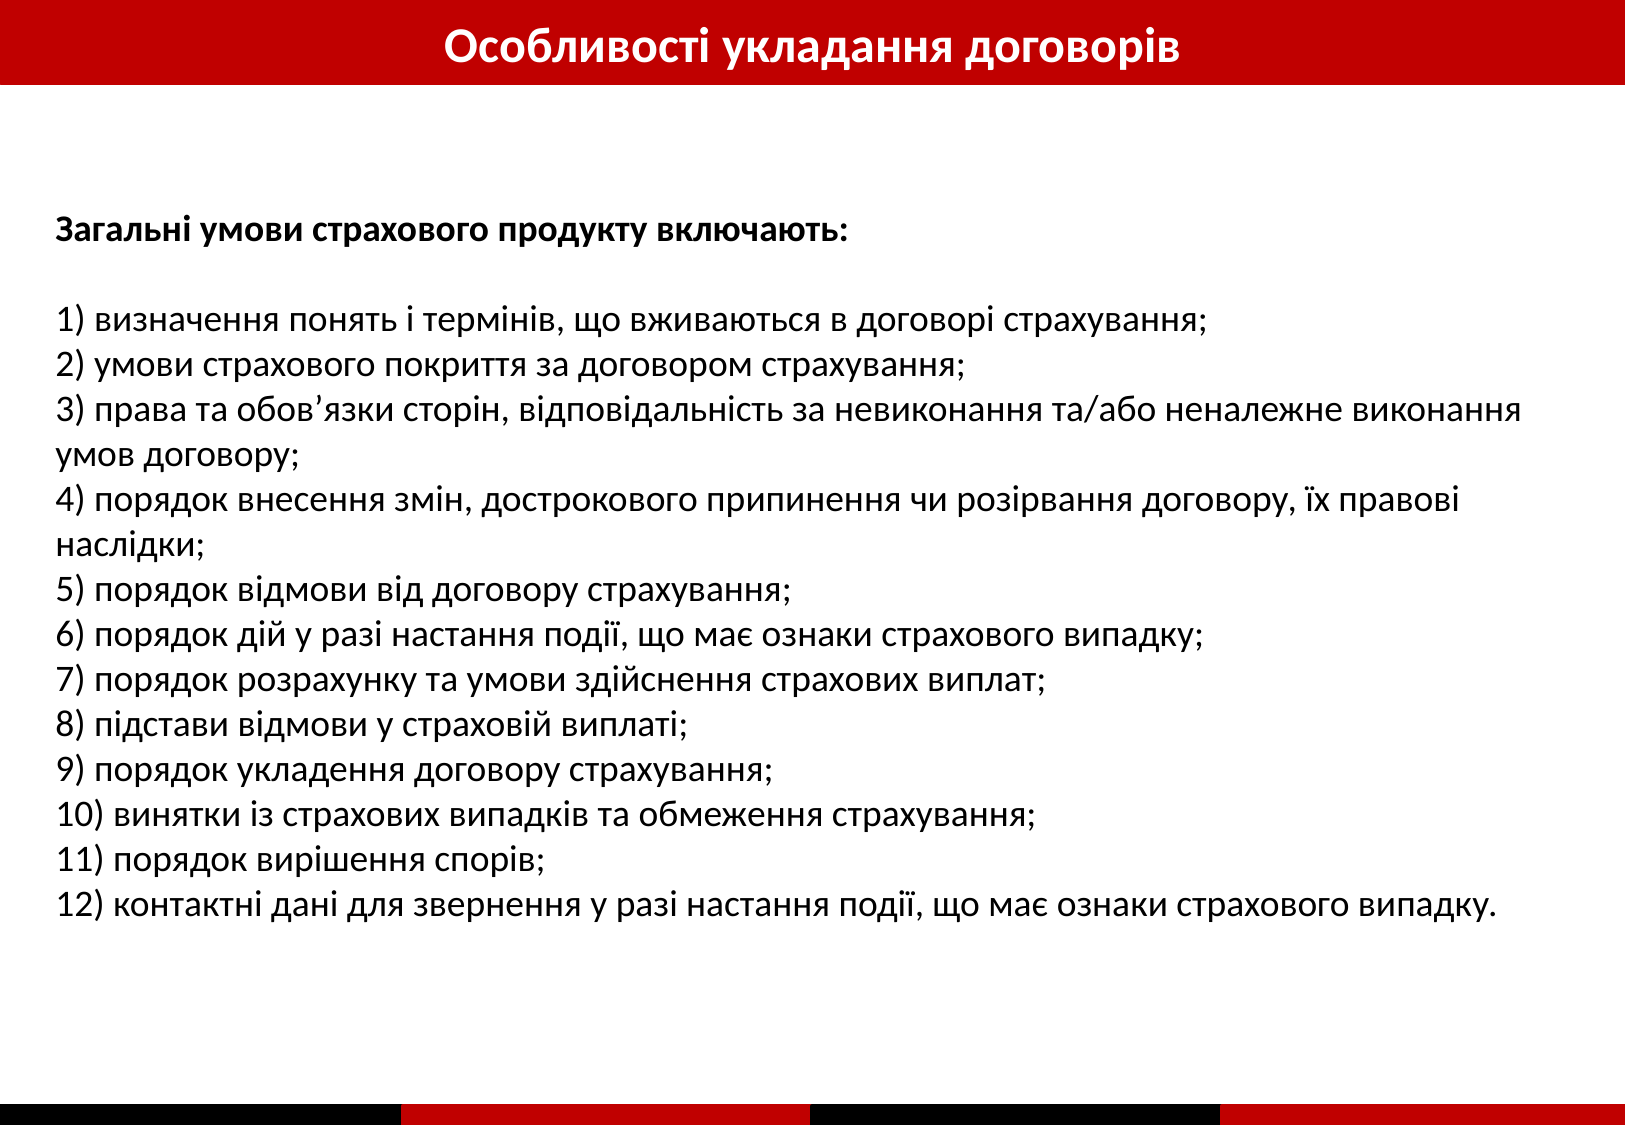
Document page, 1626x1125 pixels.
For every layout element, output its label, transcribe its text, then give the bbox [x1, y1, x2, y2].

text_box Загальні умови страхового продукту включають: 1) визначення понять і термінів, що вживаються в договорі страхування; 2) умови страхового покриття за договором страхування; 3) права та обов’язки сторін, відповідальність за невиконання та/або неналежне виконання умов договору; 4) порядок внесення змін, дострокового припинення чи розірвання договору, їх правові наслідки; 5) порядок відмови від договору страхування; 6) порядок дій у разі настання події, що має ознаки страхового випадку; 7) порядок розрахунку та умови здійснення страхових виплат; 8) підстави відмови у страховій виплаті; 9) порядок укладення договору страхування; 10) винятки із страхових випадків та обмеження страхування; 11) порядок вирішення спорів; 12) контактні дані для звернення у разі настання події, що має ознаки страхового випадку. [40, 196, 1562, 931]
text_box [401, 1104, 810, 1125]
text_box [0, 1104, 401, 1125]
text_box Особливості укладання договорів [0, 0, 1625, 85]
text_box [1220, 1104, 1625, 1125]
text_box [810, 1104, 1220, 1125]
